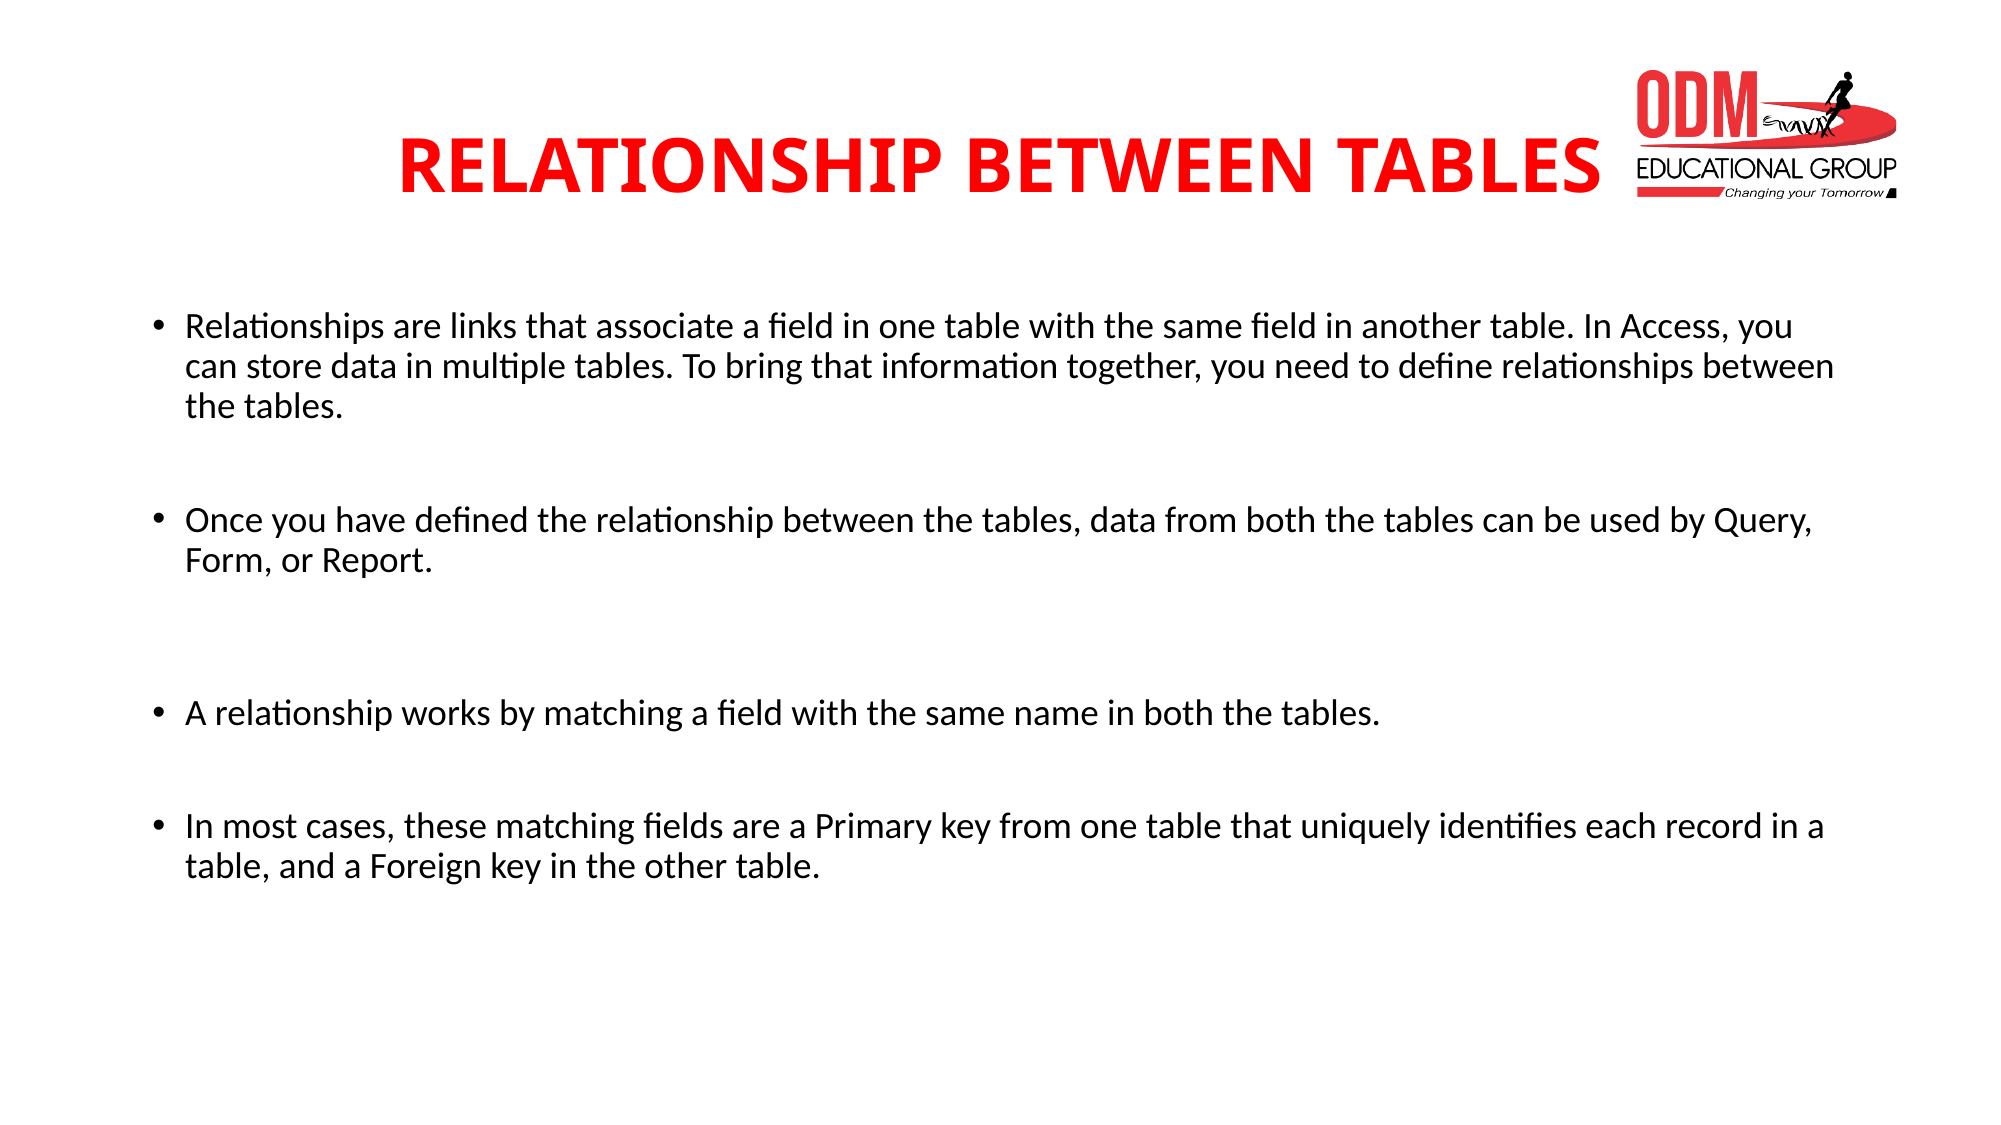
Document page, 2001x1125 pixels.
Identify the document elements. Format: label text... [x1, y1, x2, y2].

title RELATIONSHIP BETWEEN TABLES [137, 59, 1863, 278]
list Relationships are links that associate a field in one table with the same field in another table. In Access, you can store data in multiple tables. To bring that information together, you need to define relationships between the tables. Once you have defined the relationship between the tables, data from both the tables can be used by Query, Form, or Report. A relationship works by matching a field with the same name in both the tables. In most cases, these matching fields are a Primary key from one table that uniquely identifies each record in a table, and a Foreign key in the other table. [137, 299, 1863, 1014]
text_box [1637, 70, 1897, 199]
